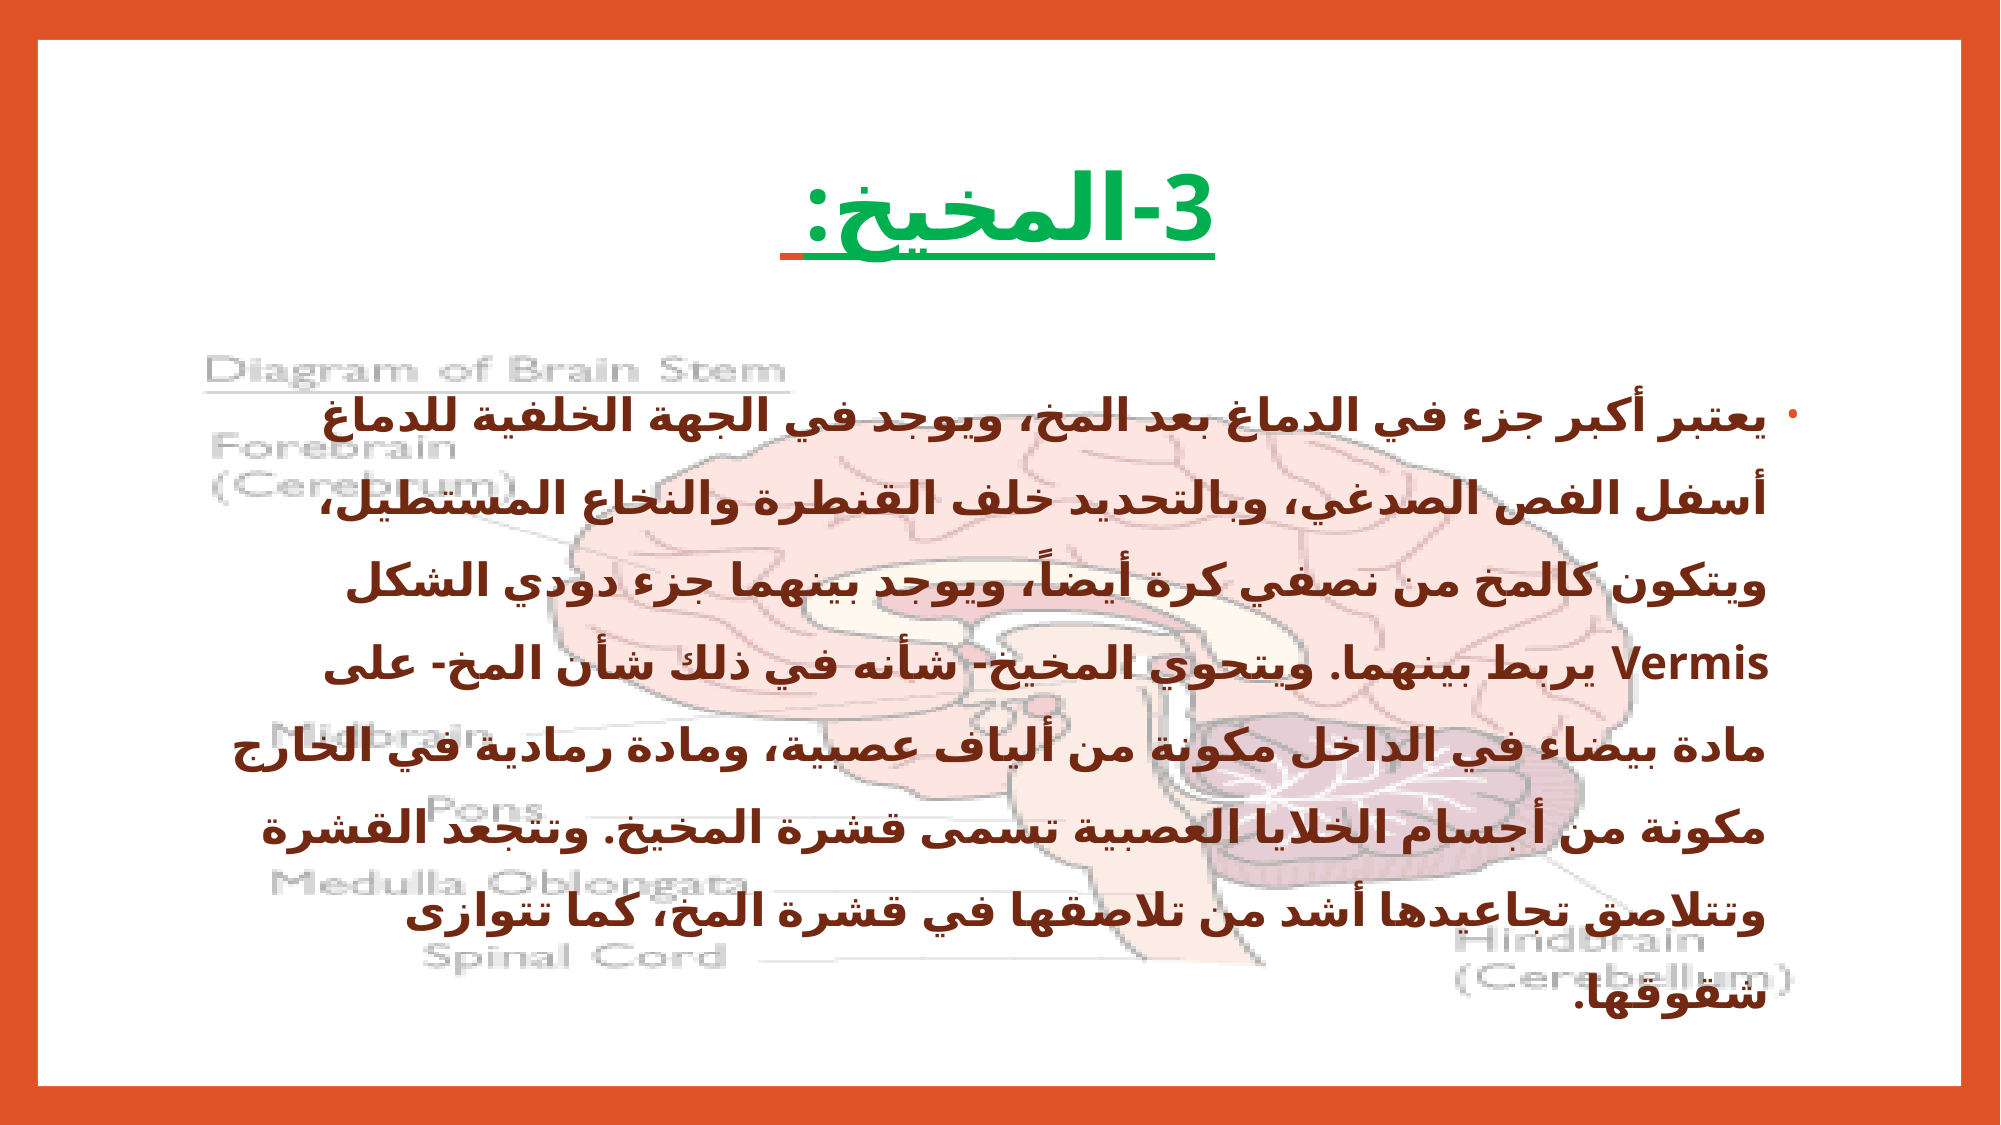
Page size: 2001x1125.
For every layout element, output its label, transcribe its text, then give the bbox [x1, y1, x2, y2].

list يعتبر أكبر جزء في الدماغ بعد المخ، ويوجد في الجهة الخلفية للدماغ أسفل الفص الصدغي، وبالتحديد خلف القنطرة والنخاع المستطيل، ويتكون كالمخ من نصفي كرة أيضاً، ويوجد بينهما جزء دودي الشكل Vermis يربط بينهما. ويتحوي المخيخ- شأنه في ذلك شأن المخ- على مادة بيضاء في الداخل مكونة من ألياف عصبية، ومادة رمادية في الخارج مكونة من أجسام الخلايا العصبية تسمى قشرة المخيخ. وتتجعد القشرة وتتلاصق تجاعيدها أشد من تلاصقها في قشرة المخ، كما تتوازى شقوقها. [202, 350, 1823, 1014]
title 3-المخيخ: [187, 99, 1808, 323]
